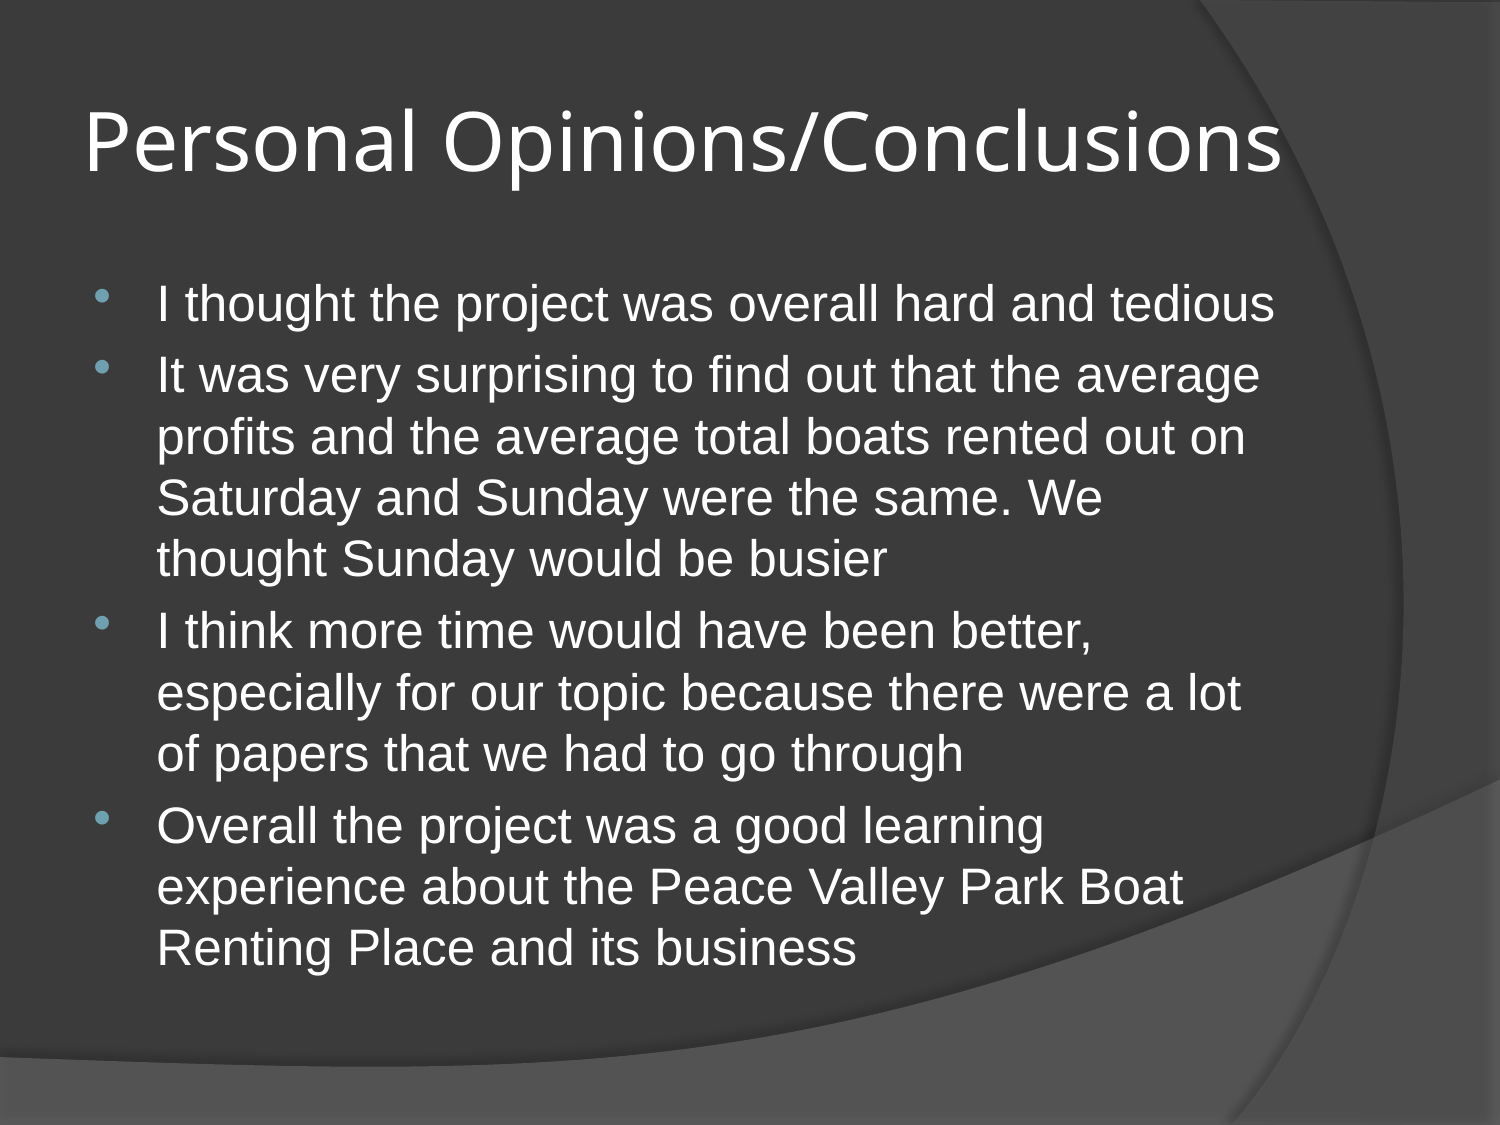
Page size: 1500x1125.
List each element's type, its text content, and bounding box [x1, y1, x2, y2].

list I thought the project was overall hard and tedious It was very surprising to find out that the average profits and the average total boats rented out on Saturday and Sunday were the same. We thought Sunday would be busier I think more time would have been better, especially for our topic because there were a lot of papers that we had to go through Overall the project was a good learning experience about the Peace Valley Park Boat Renting Place and its business [75, 262, 1300, 1005]
title Personal Opinions/Conclusions [75, 45, 1300, 233]
